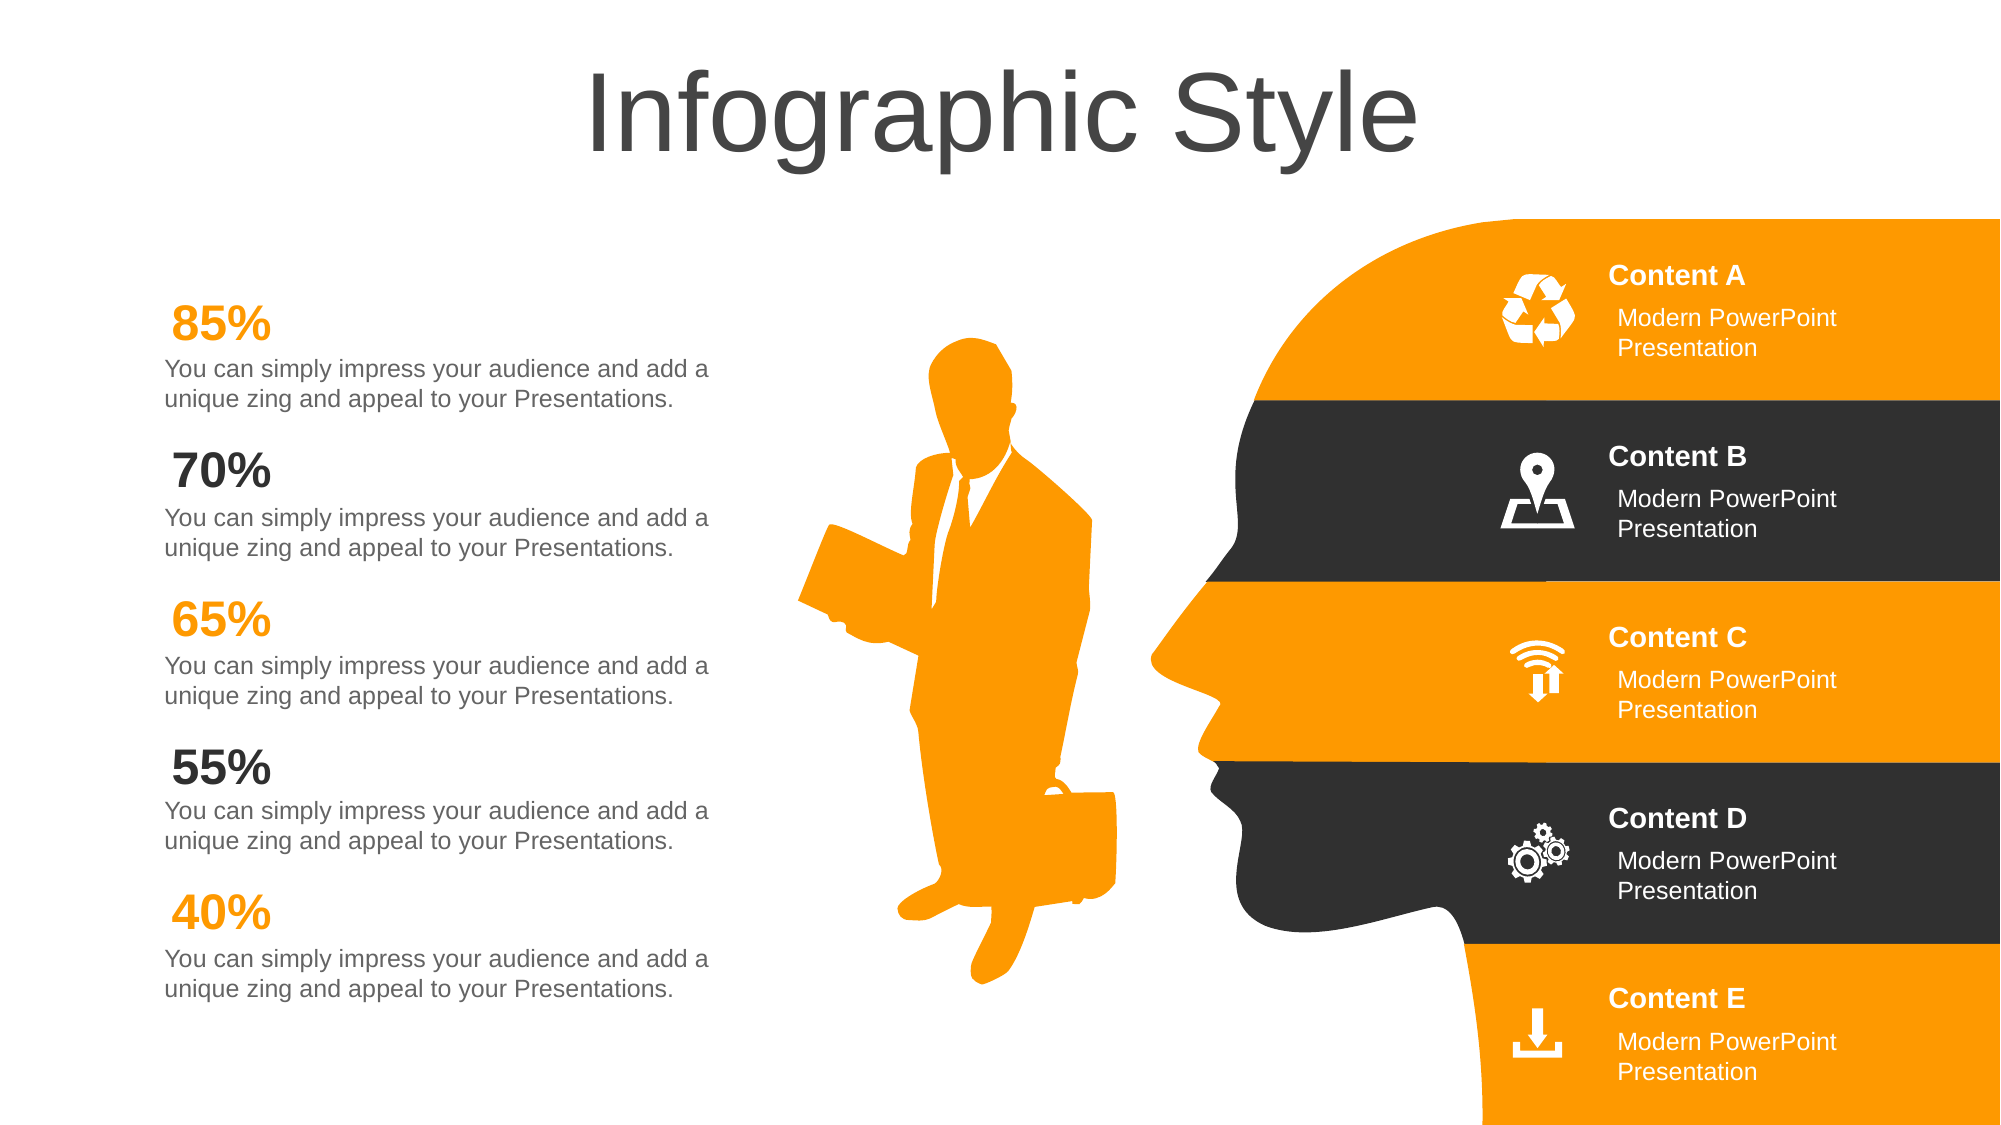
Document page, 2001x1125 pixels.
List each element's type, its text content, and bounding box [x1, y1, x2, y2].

list Infographic Style [53, 55, 1952, 175]
text_box You can simply impress your audience and add a unique zing and appeal to your Presentations. [149, 345, 784, 422]
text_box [1593, 249, 1872, 371]
text_box 65% [149, 579, 294, 642]
text_box 40% [149, 871, 294, 934]
text_box You can simply impress your audience and add a unique zing and appeal to your Presentations. [149, 642, 784, 719]
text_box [1593, 610, 1872, 732]
text_box You can simply impress your audience and add a unique zing and appeal to your Presentations. [149, 494, 784, 571]
text_box 85% [149, 283, 294, 345]
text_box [1593, 791, 1872, 913]
text_box You can simply impress your audience and add a unique zing and appeal to your Presentations. [149, 786, 784, 864]
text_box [1150, 219, 2000, 1125]
text_box 55% [149, 727, 294, 786]
text_box 70% [149, 430, 294, 494]
text_box You can simply impress your audience and add a unique zing and appeal to your Presentations. [149, 934, 784, 1012]
text_box [796, 336, 1118, 986]
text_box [1593, 972, 1872, 1094]
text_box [1593, 429, 1872, 552]
